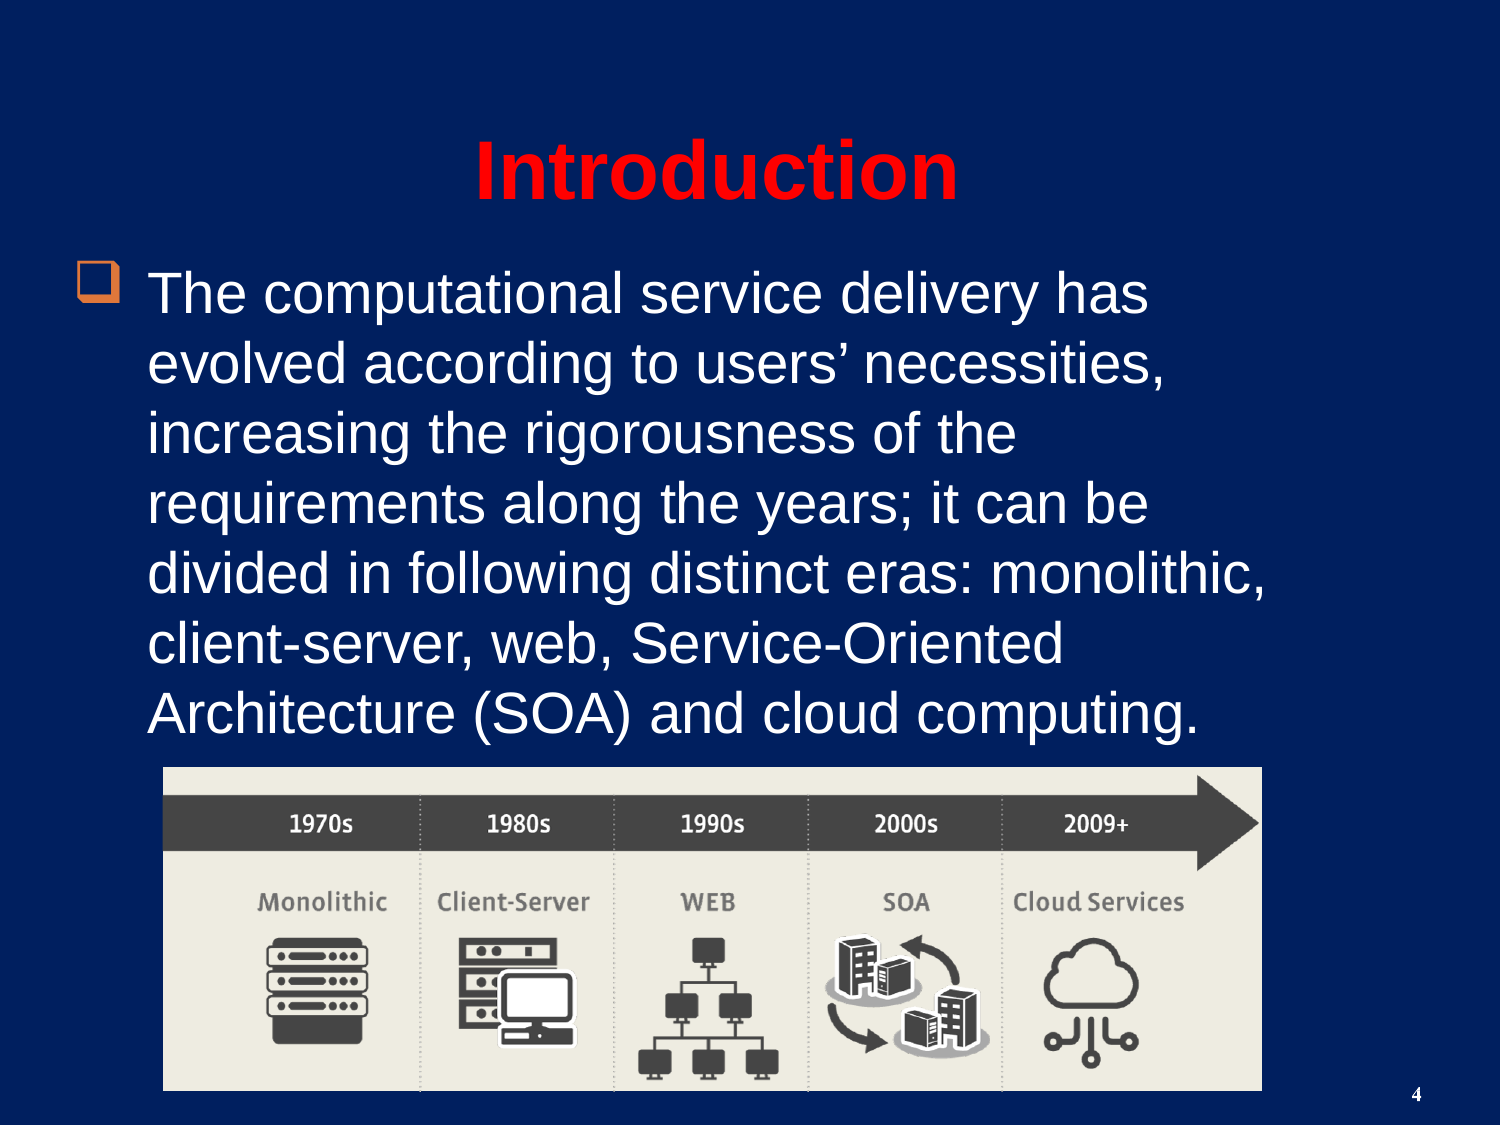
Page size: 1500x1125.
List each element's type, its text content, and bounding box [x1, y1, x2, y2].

text_box The computational service delivery has evolved according to users’ necessities, increasing the rigorousness of the requirements along the years; it can be divided in following distinct eras: monolithic, client-server, web, Service-Oriented Architecture (SOA) and cloud computing. [70, 255, 1421, 745]
picture [162, 766, 1263, 1092]
text_box [1412, 1087, 1422, 1102]
text_box Introduction [70, 116, 1363, 217]
